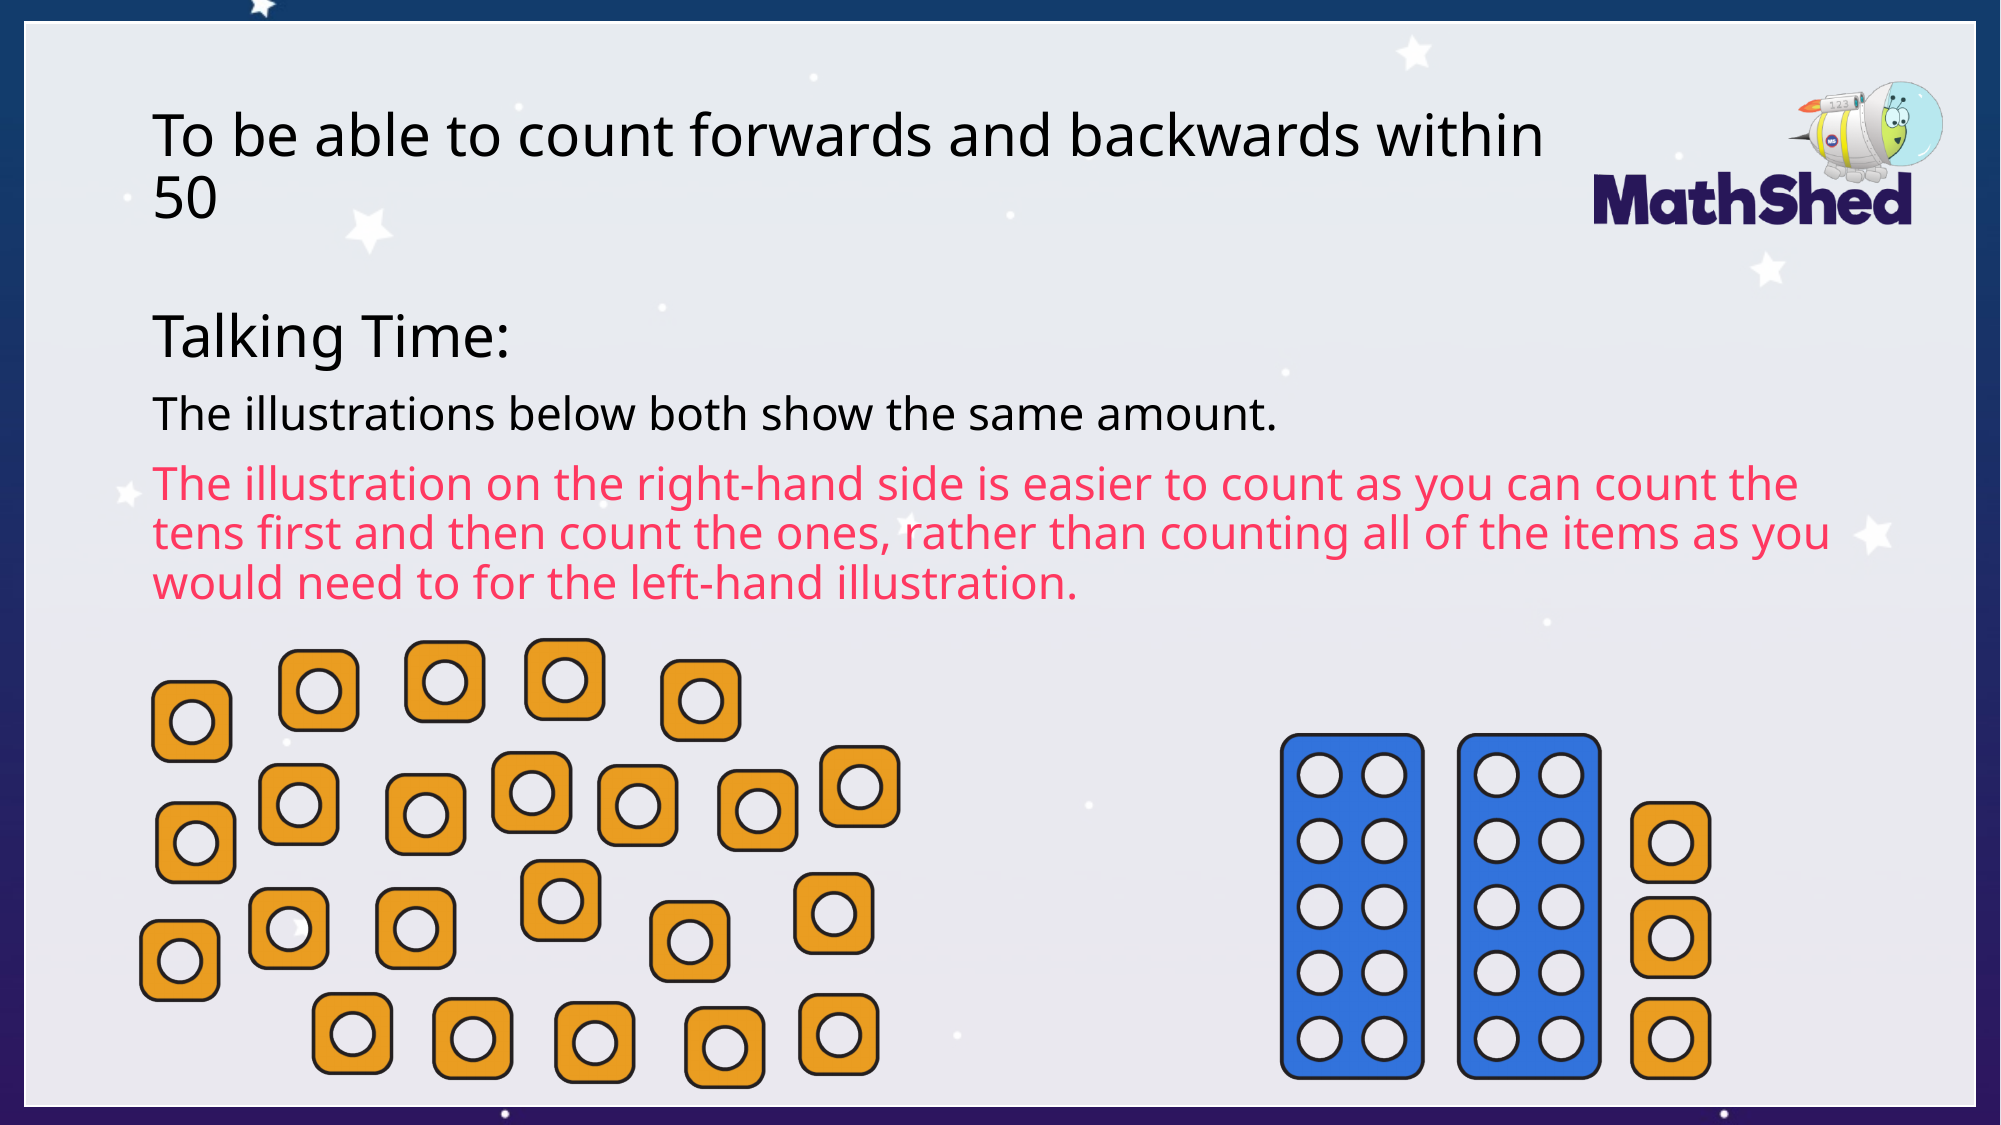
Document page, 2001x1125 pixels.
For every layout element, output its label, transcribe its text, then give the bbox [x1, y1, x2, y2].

picture [0, 0, 2001, 1125]
title To be able to count forwards and backwards within 50 [137, 59, 1578, 278]
list Talking Time: The illustrations below both show the same amount. The illustration on the right-hand side is easier to count as you can count the tens first and then count the ones, rather than counting all of the items as you would need to for the left-hand illustration. [137, 299, 1863, 1014]
